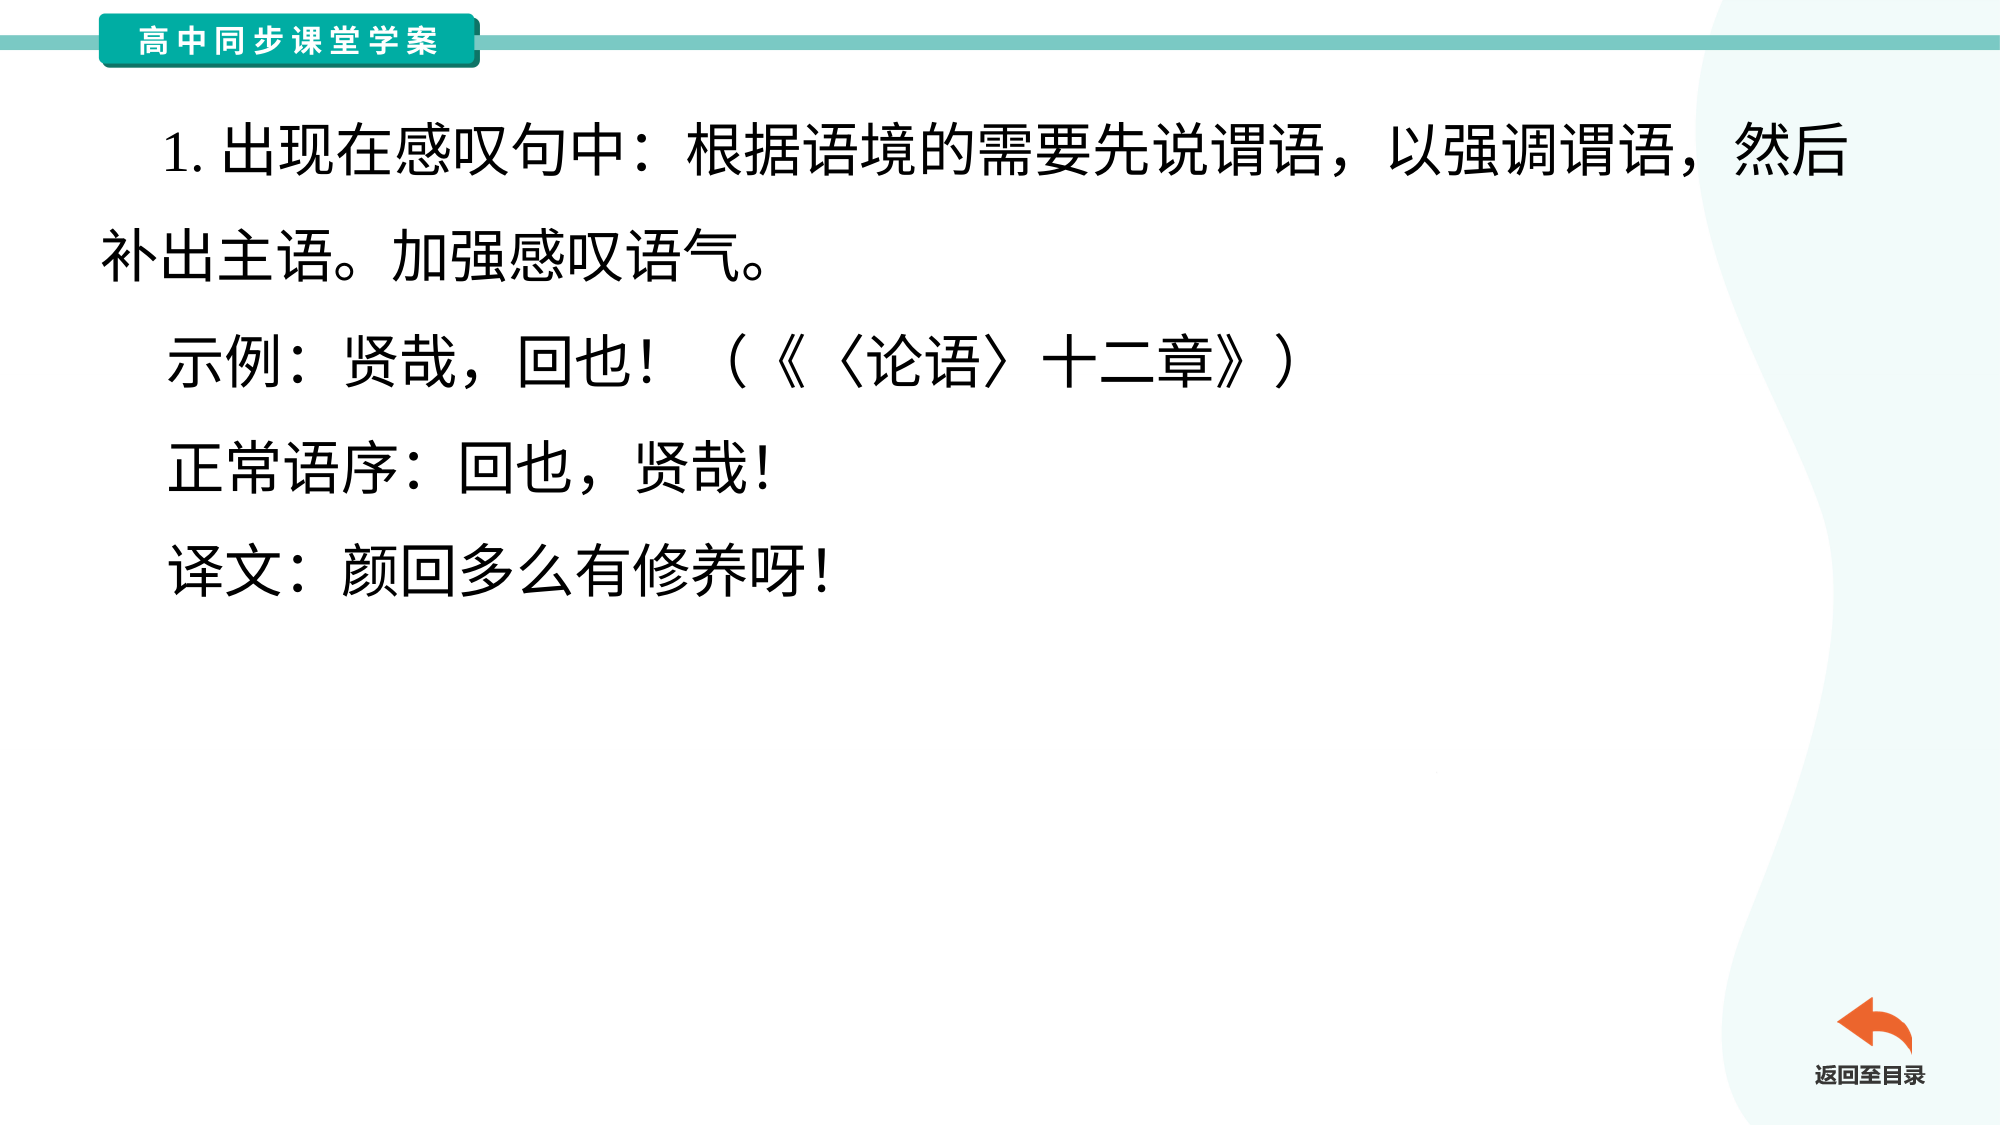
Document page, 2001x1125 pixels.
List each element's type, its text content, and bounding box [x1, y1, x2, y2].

text_box 1.出现在感叹句中：根据语境的需要先说谓语，以强调谓语，然后 补出主语。加强感叹语气。 示例：贤哉，回也！（《〈论语〉十二章》） 正常语序：回也，贤哉！ 译文：颜回多么有修养呀！ [100, 76, 1899, 593]
picture [0, 0, 2000, 1125]
